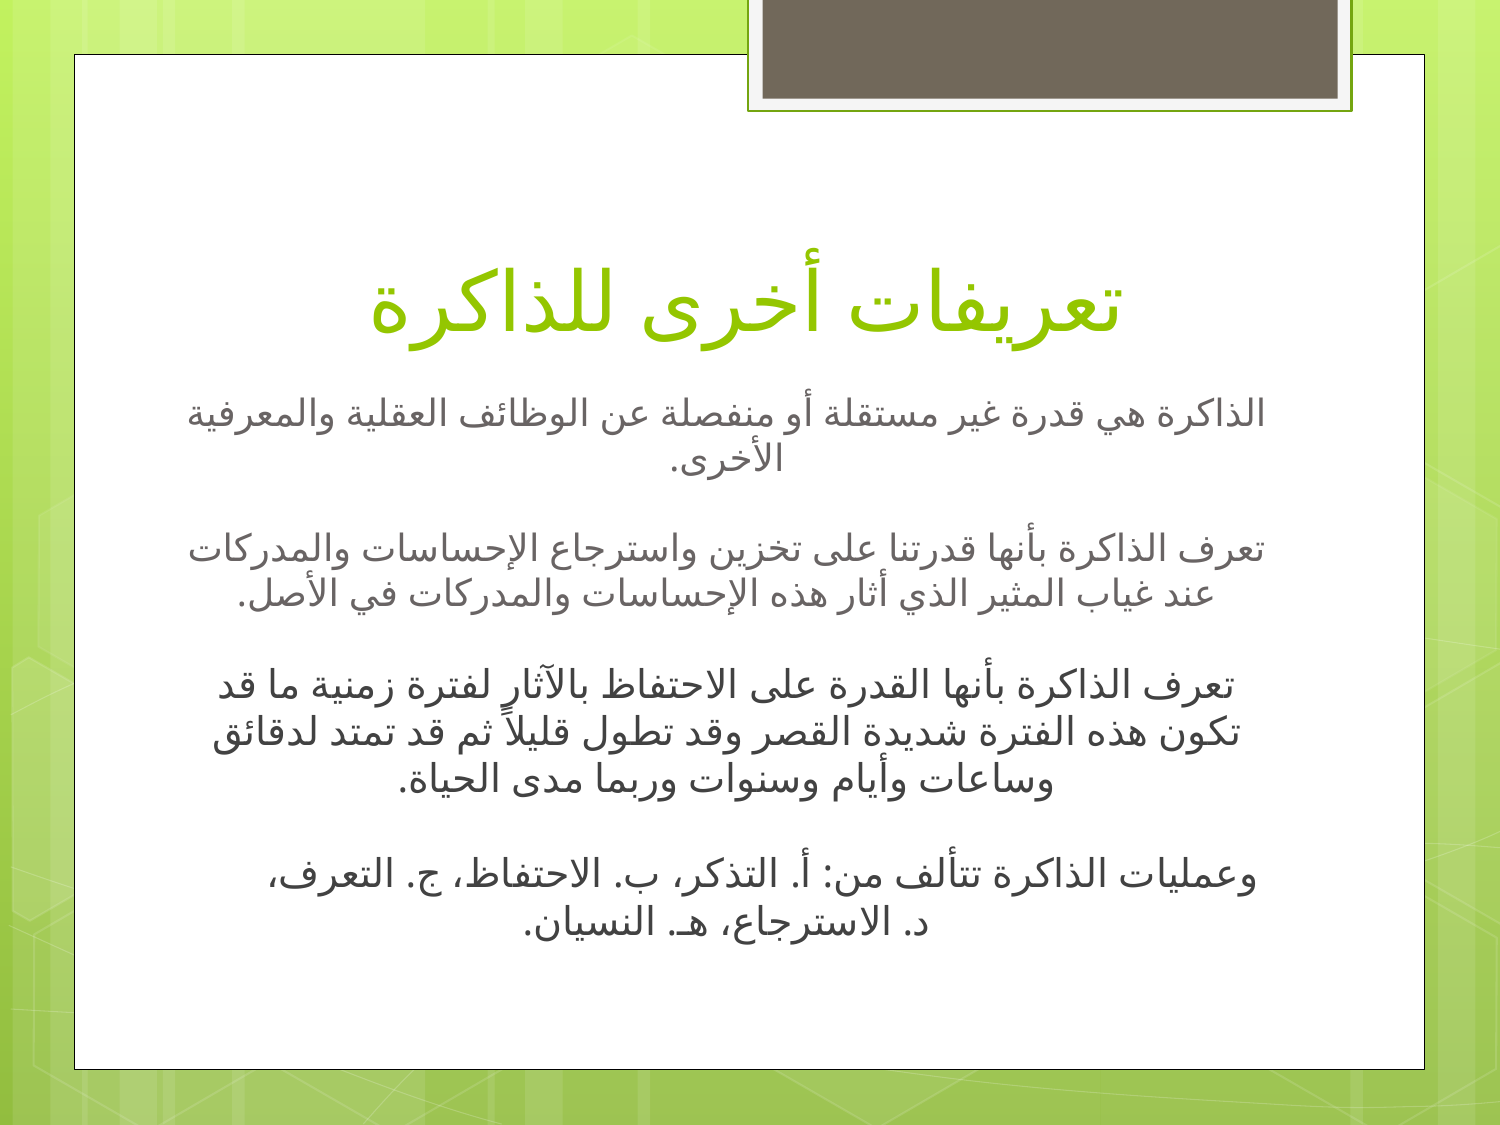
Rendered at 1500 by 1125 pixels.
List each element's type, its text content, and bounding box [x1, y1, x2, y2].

title تعريفات أخرى للذاكرة [171, 168, 1324, 357]
list الذاكرة هي قدرة غير مستقلة أو منفصلة عن الوظائف العقلية والمعرفية الأخرى. تعرف الذاكرة بأنها قدرتنا على تخزين واسترجاع الإحساسات والمدركات عند غياب المثير الذي أثار هذه الإحساسات والمدركات في الأصل. تعرف الذاكرة بأنها القدرة على الاحتفاظ بالآثار لفترة زمنية ما قد تكون هذه الفترة شديدة القصر وقد تطول قليلاً ثم قد تمتد لدقائق وساعات وأيام وسنوات وربما مدى الحياة. وعمليات الذاكرة تتألف من: أ. التذكر، ب. الاحتفاظ، ج. التعرف، د. الاسترجاع، هـ. النسيان. [171, 381, 1283, 957]
